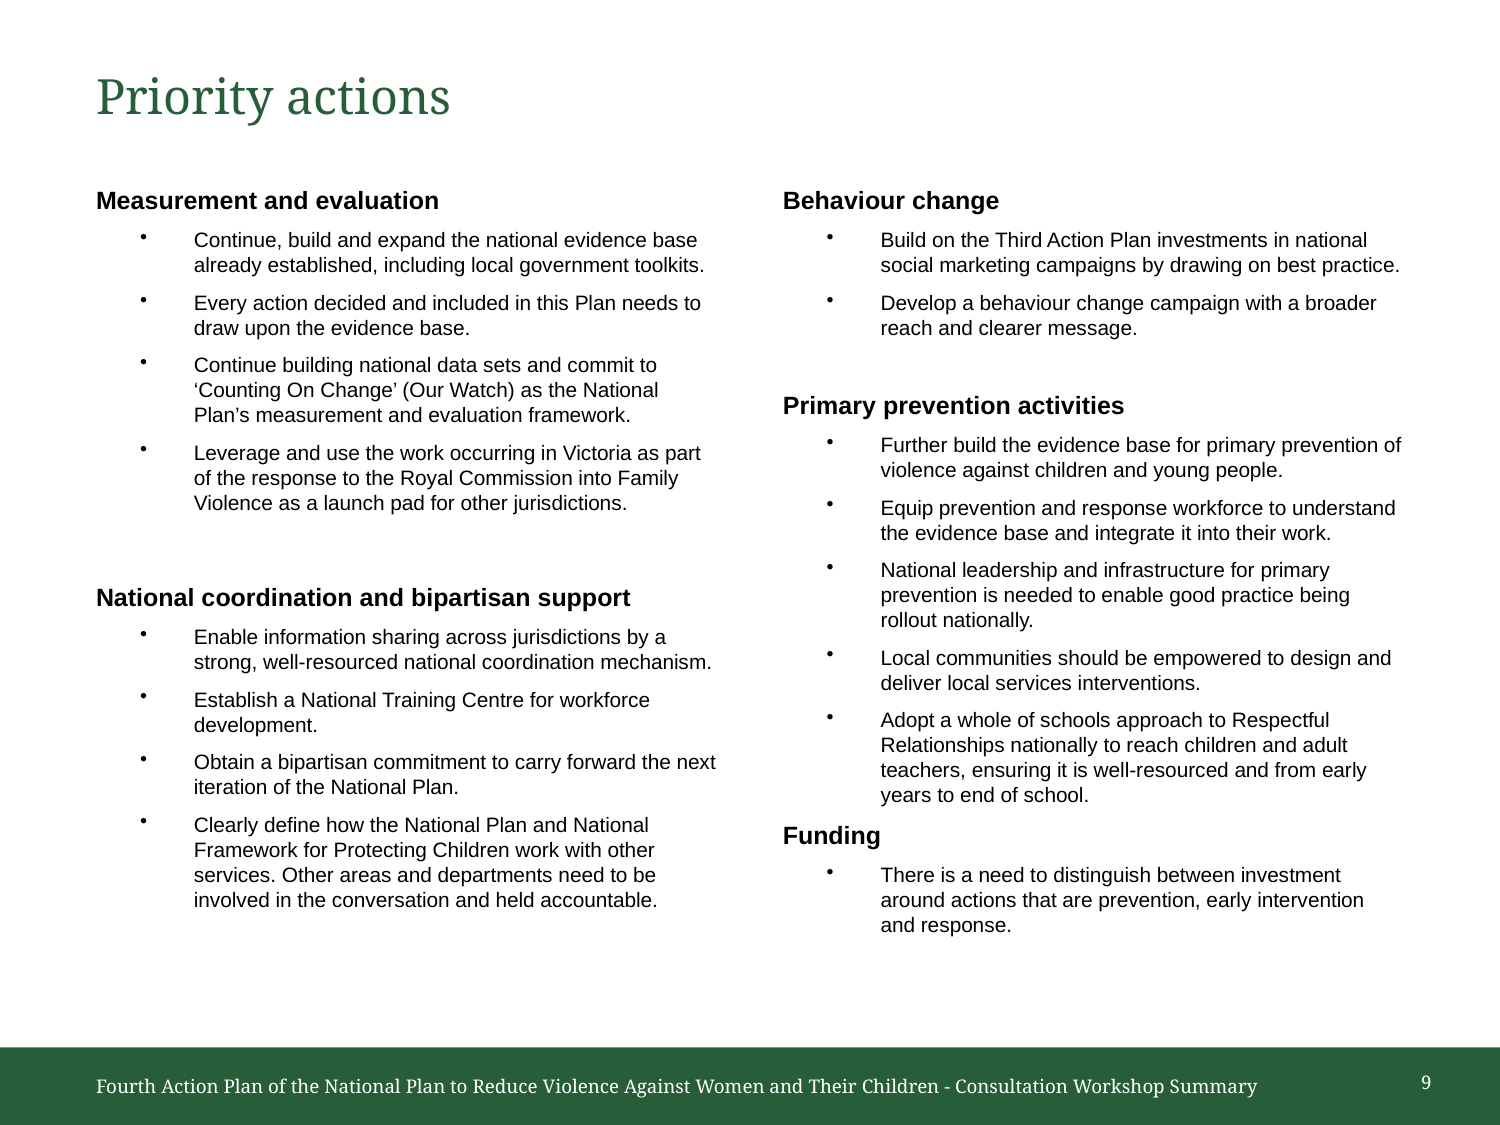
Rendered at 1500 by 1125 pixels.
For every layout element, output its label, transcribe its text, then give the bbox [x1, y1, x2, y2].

list Measurement and evaluation Continue, build and expand the national evidence base already established, including local government toolkits. Every action decided and included in this Plan needs to draw upon the evidence base. Continue building national data sets and commit to ‘Counting On Change’ (Our Watch) as the National Plan’s measurement and evaluation framework. Leverage and use the work occurring in Victoria as part of the response to the Royal Commission into Family Violence as a launch pad for other jurisdictions. National coordination and bipartisan support Enable information sharing across jurisdictions by a strong, well-resourced national coordination mechanism. Establish a National Training Centre for workforce development. Obtain a bipartisan commitment to carry forward the next iteration of the National Plan. Clearly define how the National Plan and National Framework for Protecting Children work with other services. Other areas and departments need to be involved in the conversation and held accountable. [95, 184, 718, 1006]
text_box Fourth Action Plan of the National Plan to Reduce Violence Against Women and Their Children - Consultation Workshop Summary [96, 1074, 1273, 1098]
list Behaviour change Build on the Third Action Plan investments in national social marketing campaigns by drawing on best practice. Develop a behaviour change campaign with a broader reach and clearer message. Primary prevention activities Further build the evidence base for primary prevention of violence against children and young people. Equip prevention and response workforce to understand the evidence base and integrate it into their work. National leadership and infrastructure for primary prevention is needed to enable good practice being rollout nationally. Local communities should be empowered to design and deliver local services interventions. Adopt a whole of schools approach to Respectful Relationships nationally to reach children and adult teachers, ensuring it is well-resourced and from early years to end of school. Funding There is a need to distinguish between investment around actions that are prevention, early intervention and response. [782, 184, 1405, 1006]
slide_number 9 [1409, 1072, 1433, 1095]
title Priority actions [95, 76, 1405, 133]
